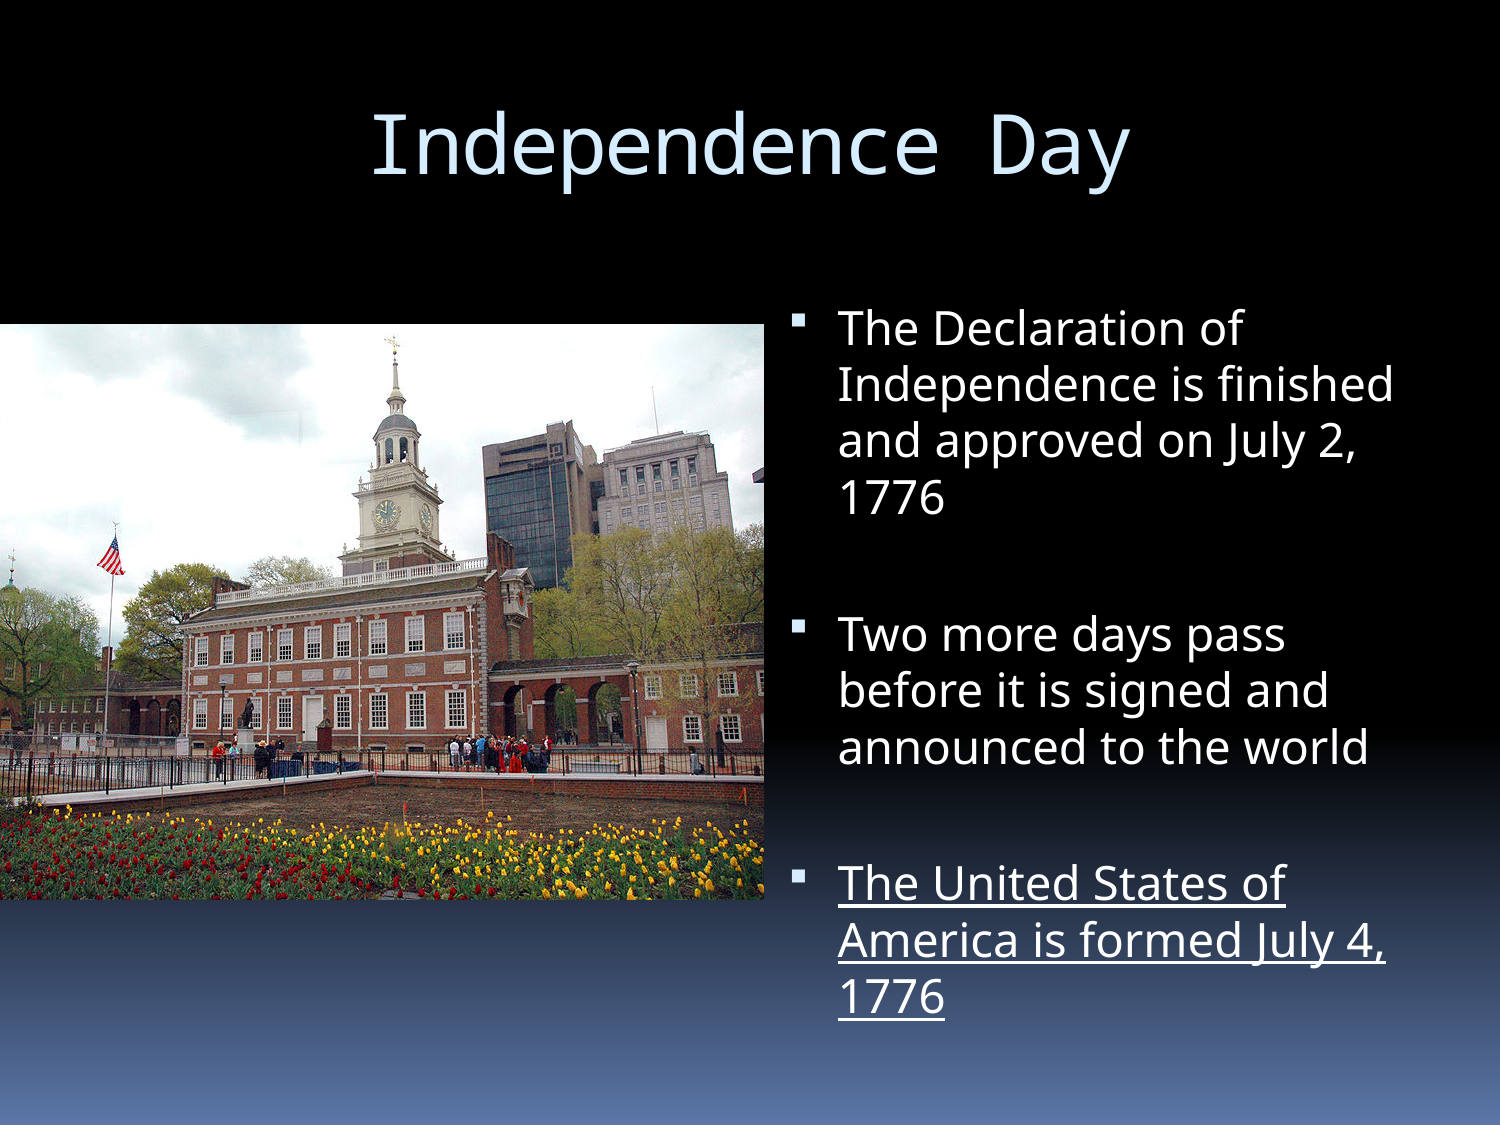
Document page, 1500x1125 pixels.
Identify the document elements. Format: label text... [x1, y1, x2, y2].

title Independence Day [75, 83, 1425, 234]
list The Declaration of Independence is finished and approved on July 2, 1776 Two more days pass before it is signed and announced to the world The United States of America is formed July 4, 1776 [763, 290, 1427, 1033]
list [0, 324, 765, 901]
